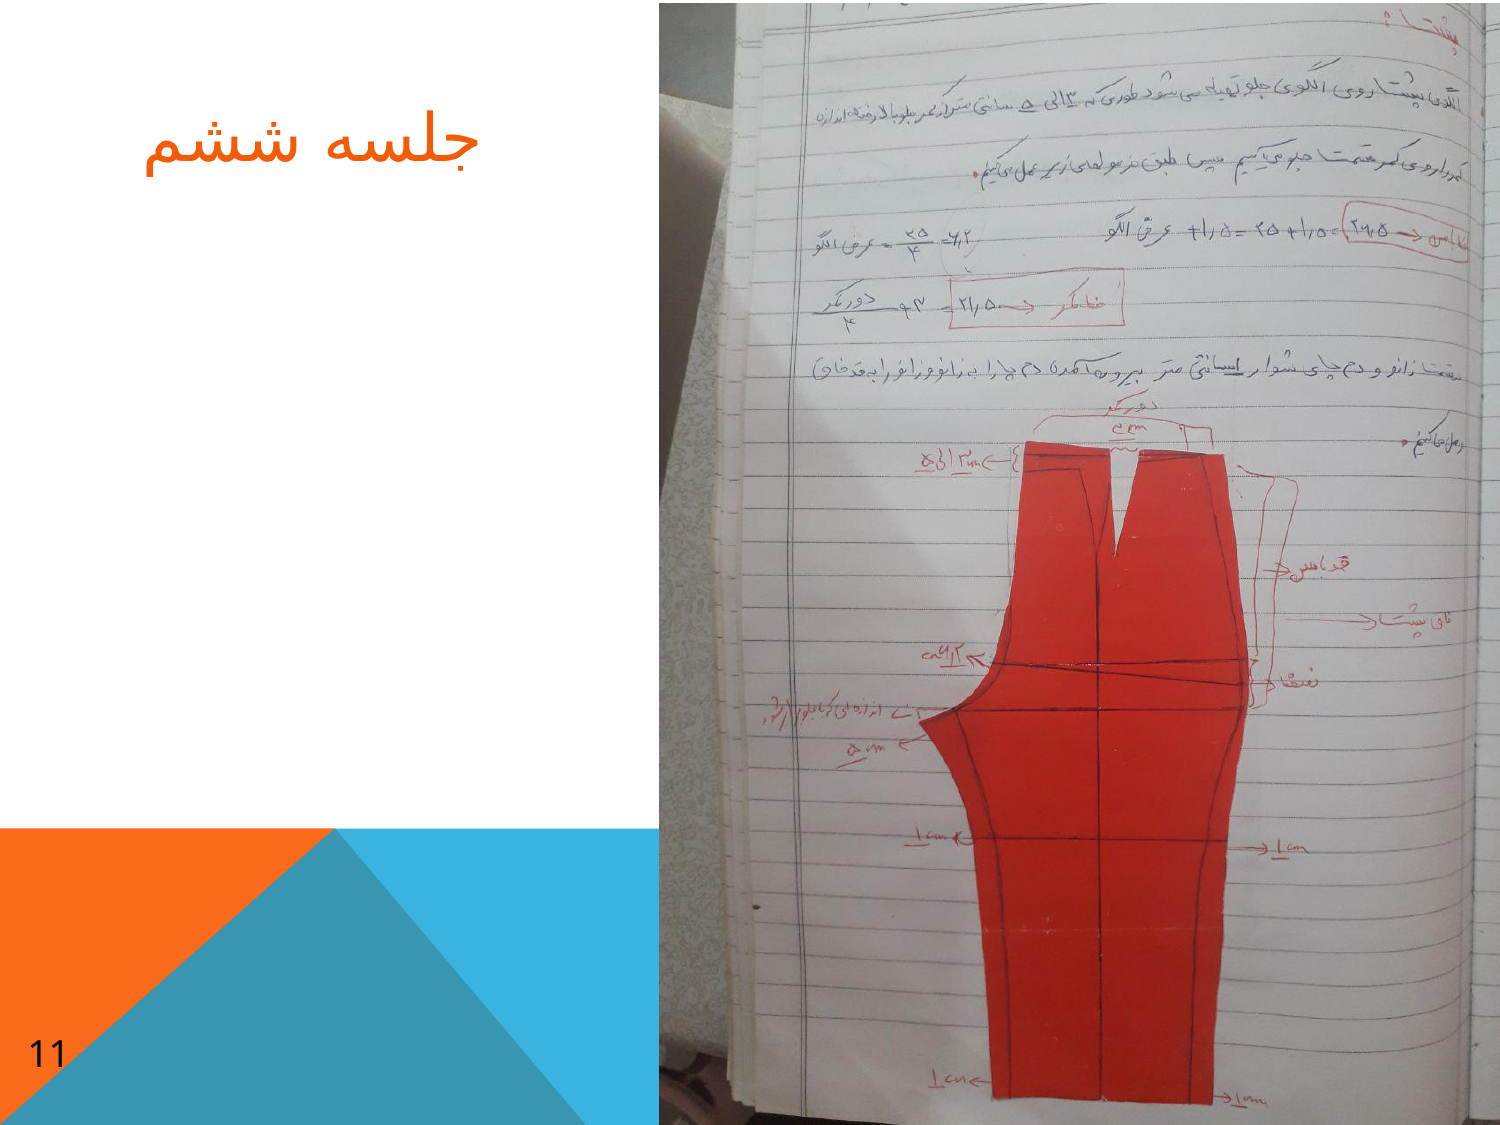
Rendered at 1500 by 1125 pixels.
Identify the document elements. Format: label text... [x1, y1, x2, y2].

text_box جلسه ششم [112, 87, 513, 183]
text_box 11 [12, 1023, 113, 1083]
picture [658, 3, 1500, 1125]
